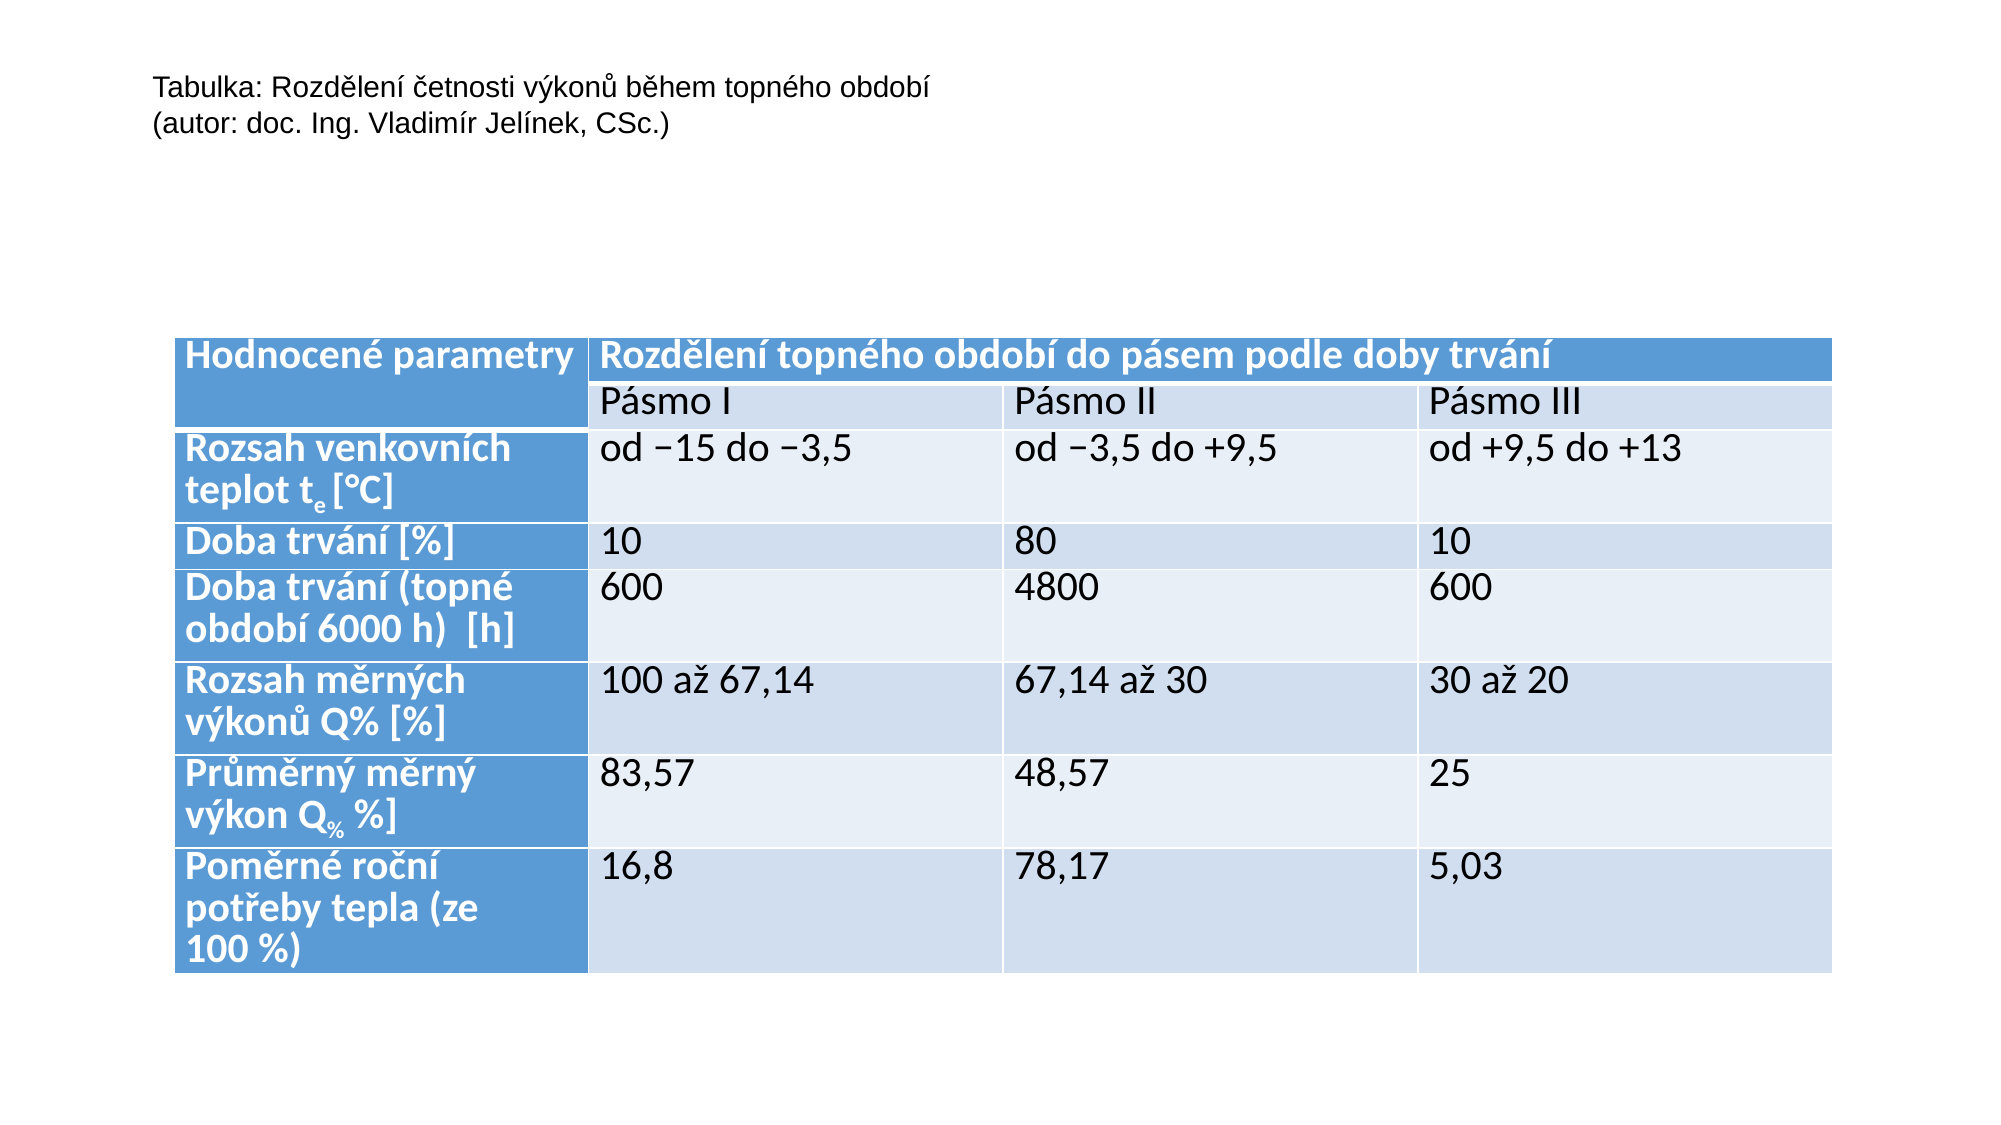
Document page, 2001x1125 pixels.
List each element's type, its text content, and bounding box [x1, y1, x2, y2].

table_cell od −3,5 do +9,5 [1004, 431, 1417, 522]
table_cell Pásmo III [1419, 386, 1832, 429]
table_cell Pásmo II [1004, 386, 1417, 429]
table_cell Rozsah venkovních teplot te [°C] [175, 433, 588, 522]
table_header Rozdělení topného období do pásem podle doby trvání [589, 338, 1832, 381]
table_cell 4800 [1004, 570, 1417, 661]
table_cell od +9,5 do +13 [1419, 431, 1832, 522]
table_cell 30 až 20 [1419, 663, 1832, 754]
table_cell 80 [1004, 524, 1417, 569]
table_cell 78,17 [1004, 849, 1417, 973]
table_cell Doba trvání (topné období 6000 h) [h] [175, 570, 588, 661]
table_cell 100 až 67,14 [589, 663, 1002, 754]
table_cell 16,8 [589, 849, 1002, 973]
table_cell 600 [1419, 570, 1832, 661]
table_cell 10 [589, 524, 1002, 569]
table_cell 10 [1419, 524, 1832, 569]
table_cell 48,57 [1004, 756, 1417, 847]
table_cell 600 [589, 570, 1002, 661]
table_cell Poměrné roční potřeby tepla (ze 100 %) [175, 849, 588, 973]
table_cell 83,57 [589, 756, 1002, 847]
table_cell od −15 do −3,5 [589, 431, 1002, 522]
table_cell Pásmo I [589, 386, 1002, 429]
table_cell 25 [1419, 756, 1832, 847]
table_cell 67,14 až 30 [1004, 663, 1417, 754]
table_cell Rozsah měrných výkonů Q% [%] [175, 663, 588, 754]
table_header Hodnocené parametry [175, 338, 588, 427]
table_cell Průměrný měrný výkon Q% %] [175, 756, 588, 847]
table_cell 5,03 [1419, 849, 1832, 973]
title Tabulka: Rozdělení četnosti výkonů během topného období (autor: doc. Ing. Vladimír Jelínek, CSc.) [137, 59, 1863, 278]
table_cell Doba trvání [%] [175, 524, 588, 569]
